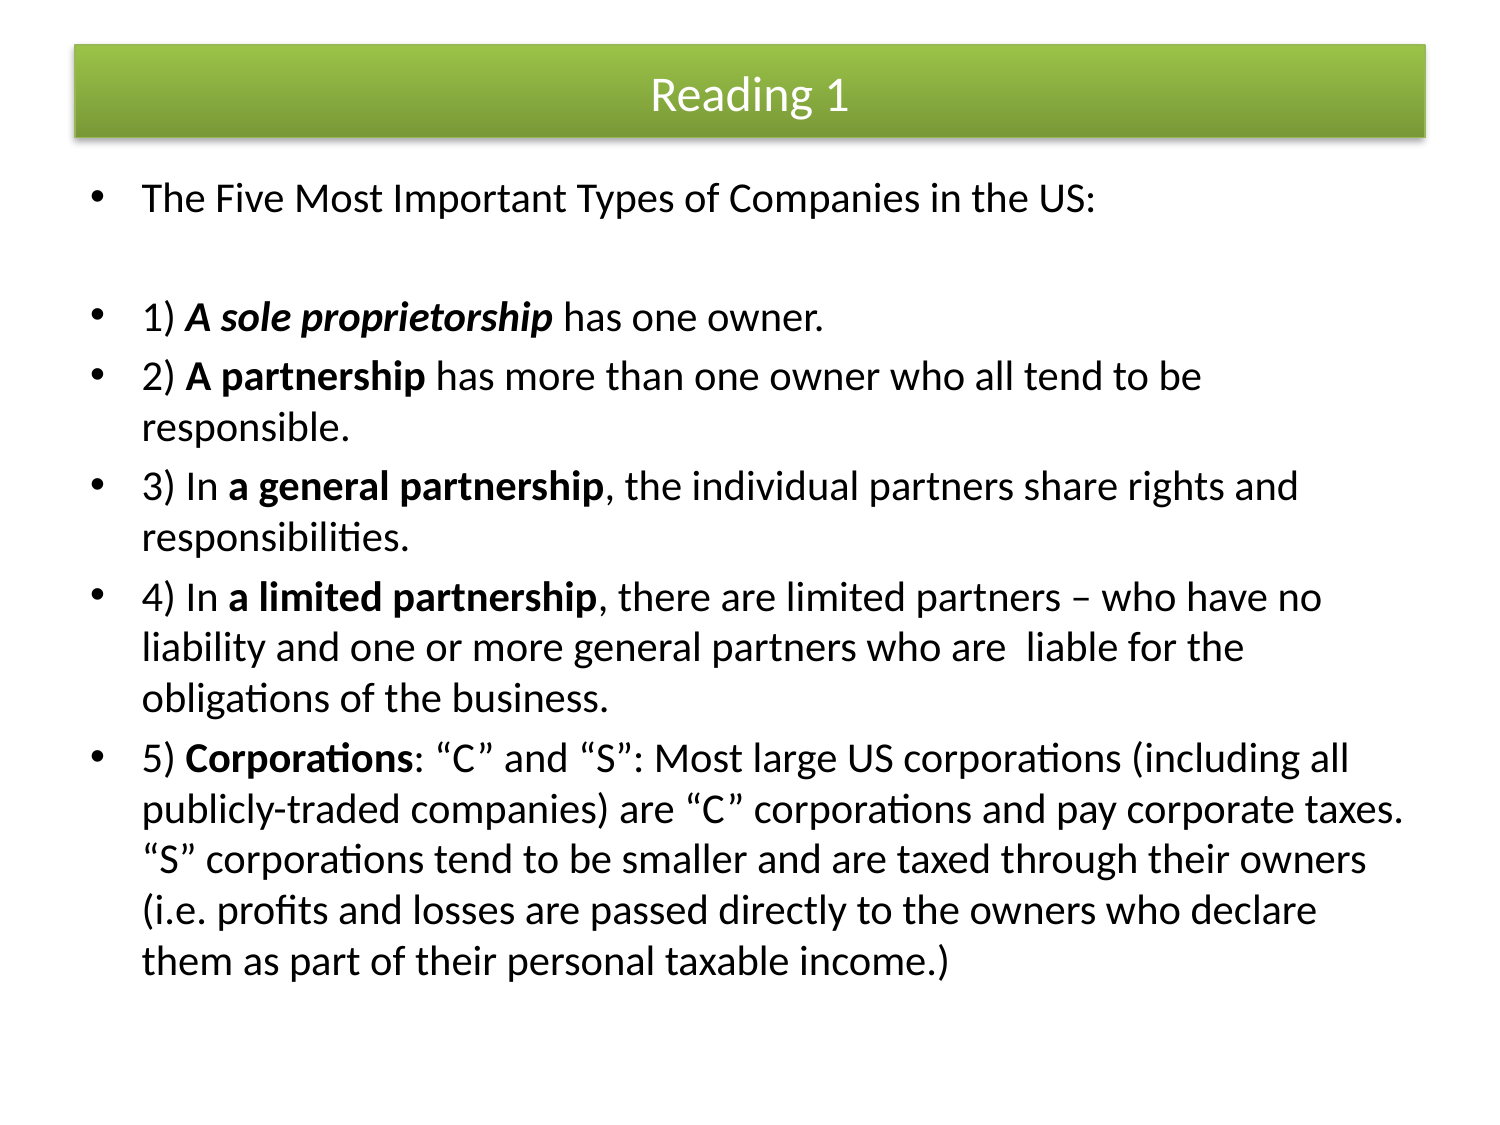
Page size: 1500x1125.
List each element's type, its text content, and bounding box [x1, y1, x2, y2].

title Reading 1 [74, 44, 1426, 138]
list The Five Most Important Types of Companies in the US: 1) A sole proprietorship has one owner. 2) A partnership has more than one owner who all tend to be responsible. 3) In a general partnership, the individual partners share rights and responsibilities. 4) In a limited partnership, there are limited partners – who have no liability and one or more general partners who are liable for the obligations of the business. 5) Corporations: “C” and “S”: Most large US corporations (including all publicly-traded companies) are “C” corporations and pay corporate taxes. “S” corporations tend to be smaller and are taxed through their owners (i.e. profits and losses are passed directly to the owners who declare them as part of their personal taxable income.) [75, 162, 1425, 1005]
